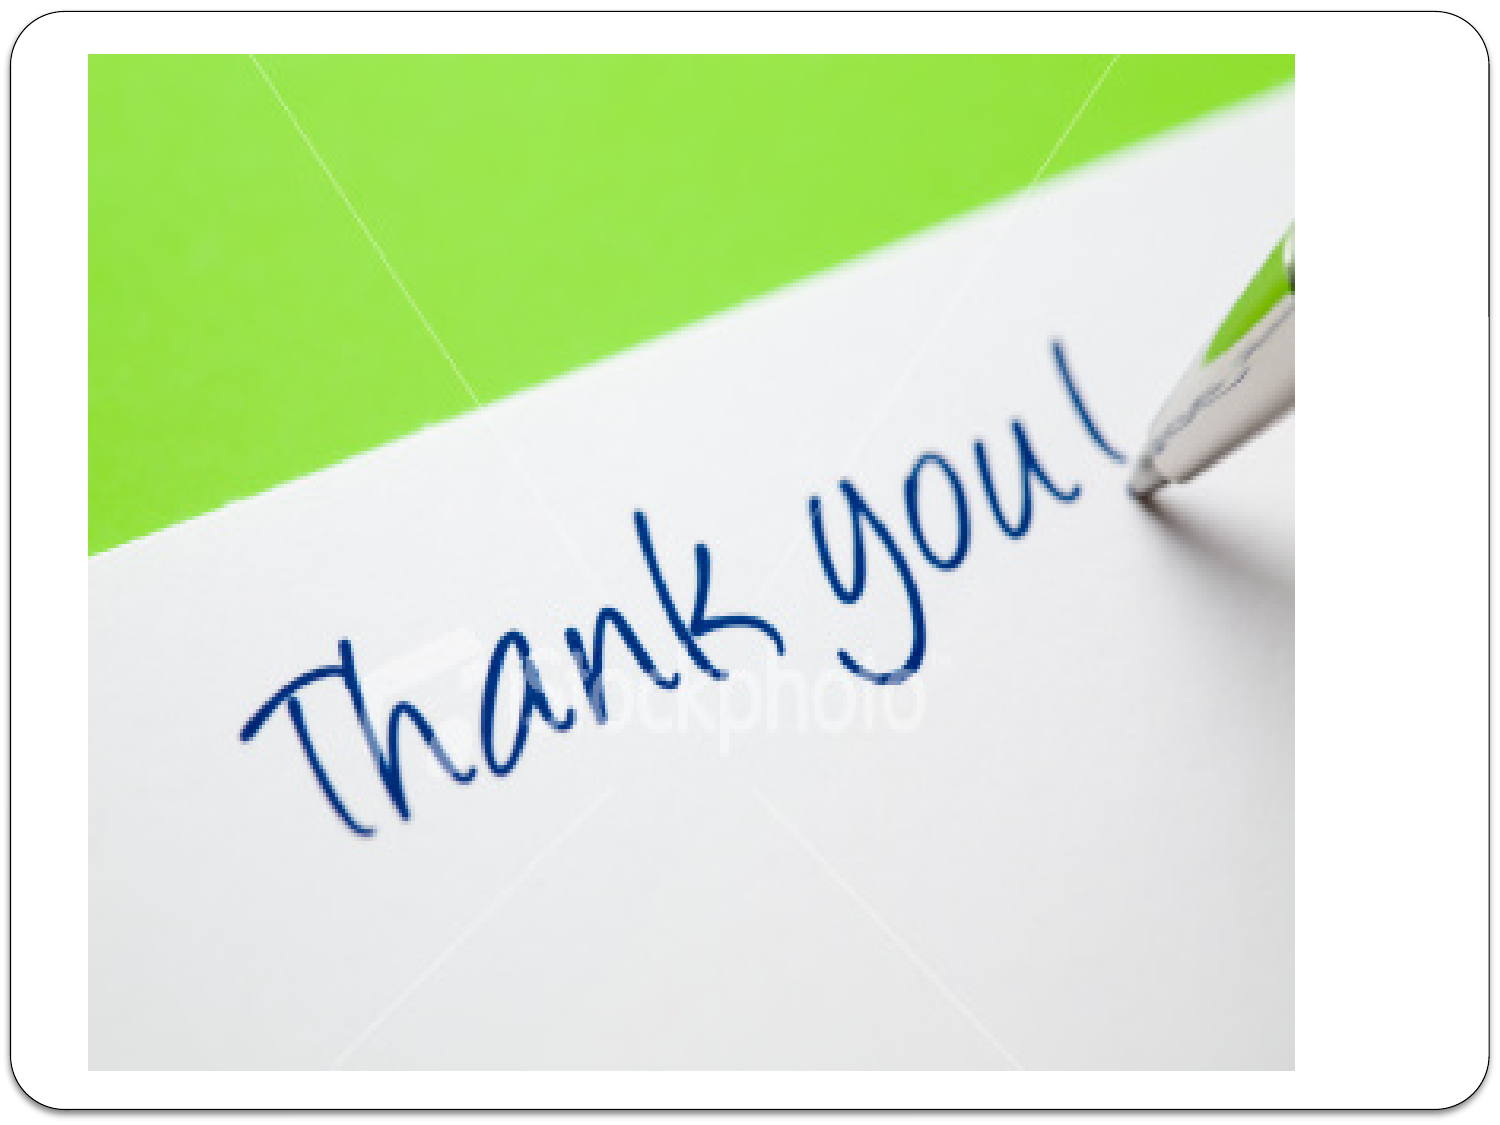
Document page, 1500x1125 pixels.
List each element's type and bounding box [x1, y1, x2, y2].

list [88, 54, 1296, 1071]
